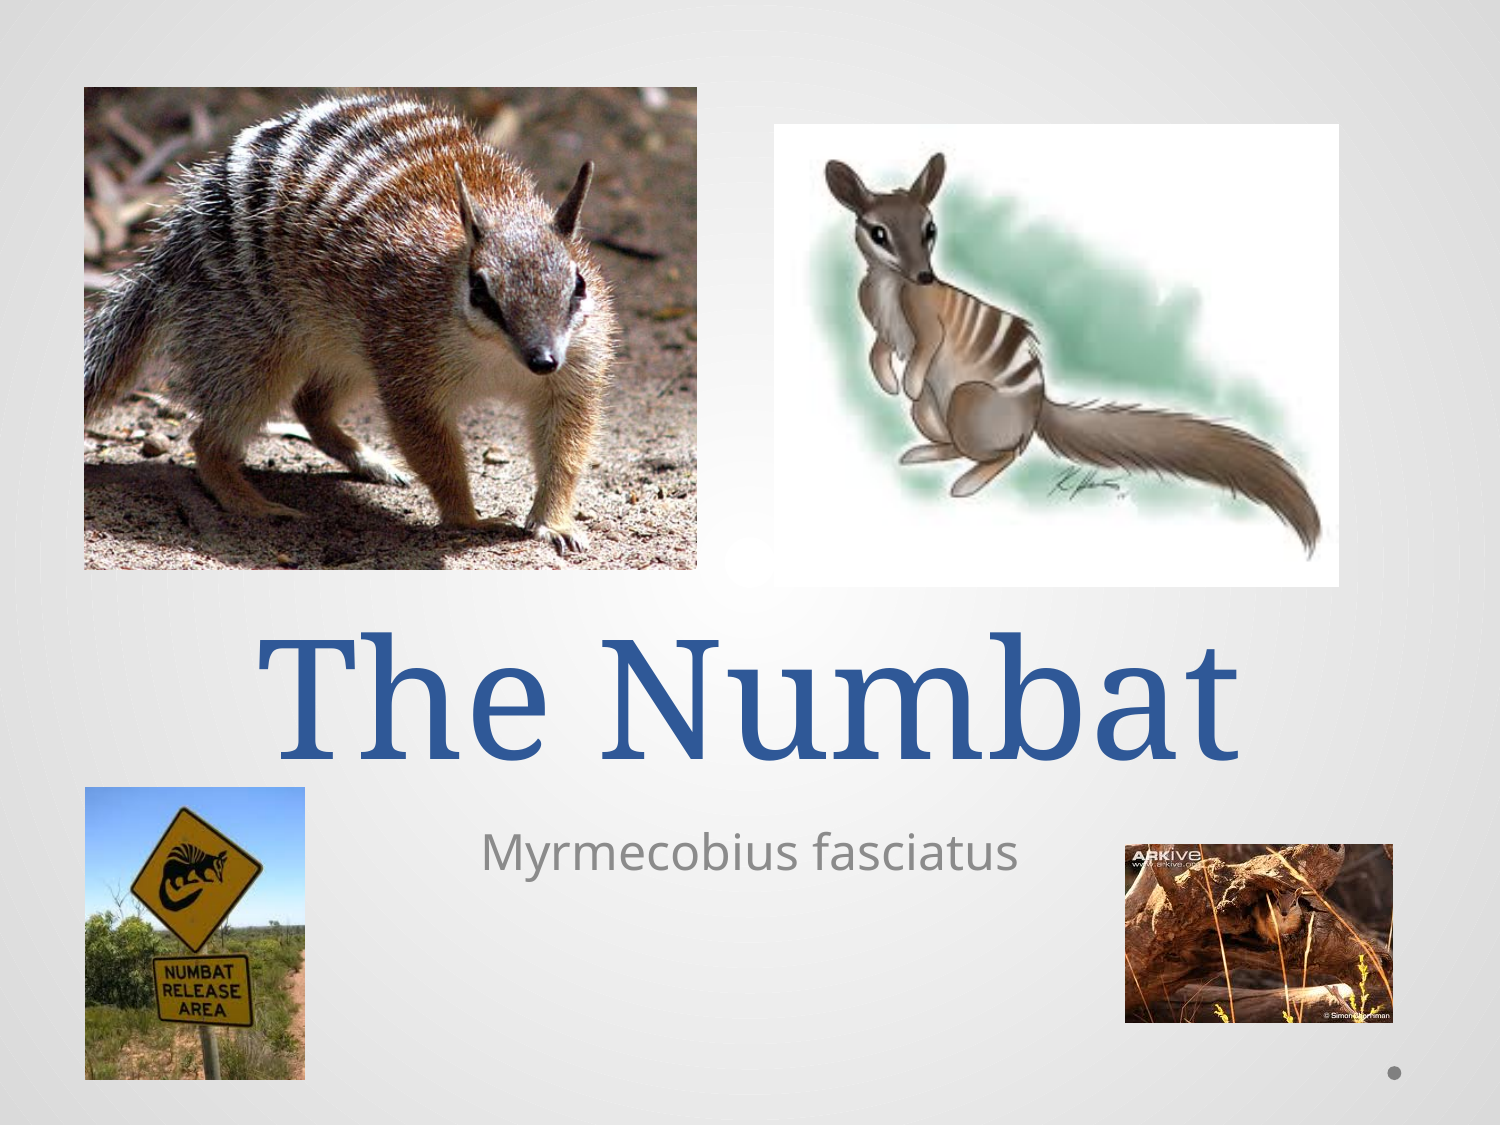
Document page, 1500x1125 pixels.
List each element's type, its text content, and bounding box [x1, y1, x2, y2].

picture [83, 87, 697, 570]
picture [774, 124, 1339, 587]
picture [1124, 844, 1393, 1023]
title The Numbat [112, 99, 1388, 800]
subtitle Myrmecobius fasciatus [310, 812, 1275, 1013]
picture [84, 787, 305, 1080]
